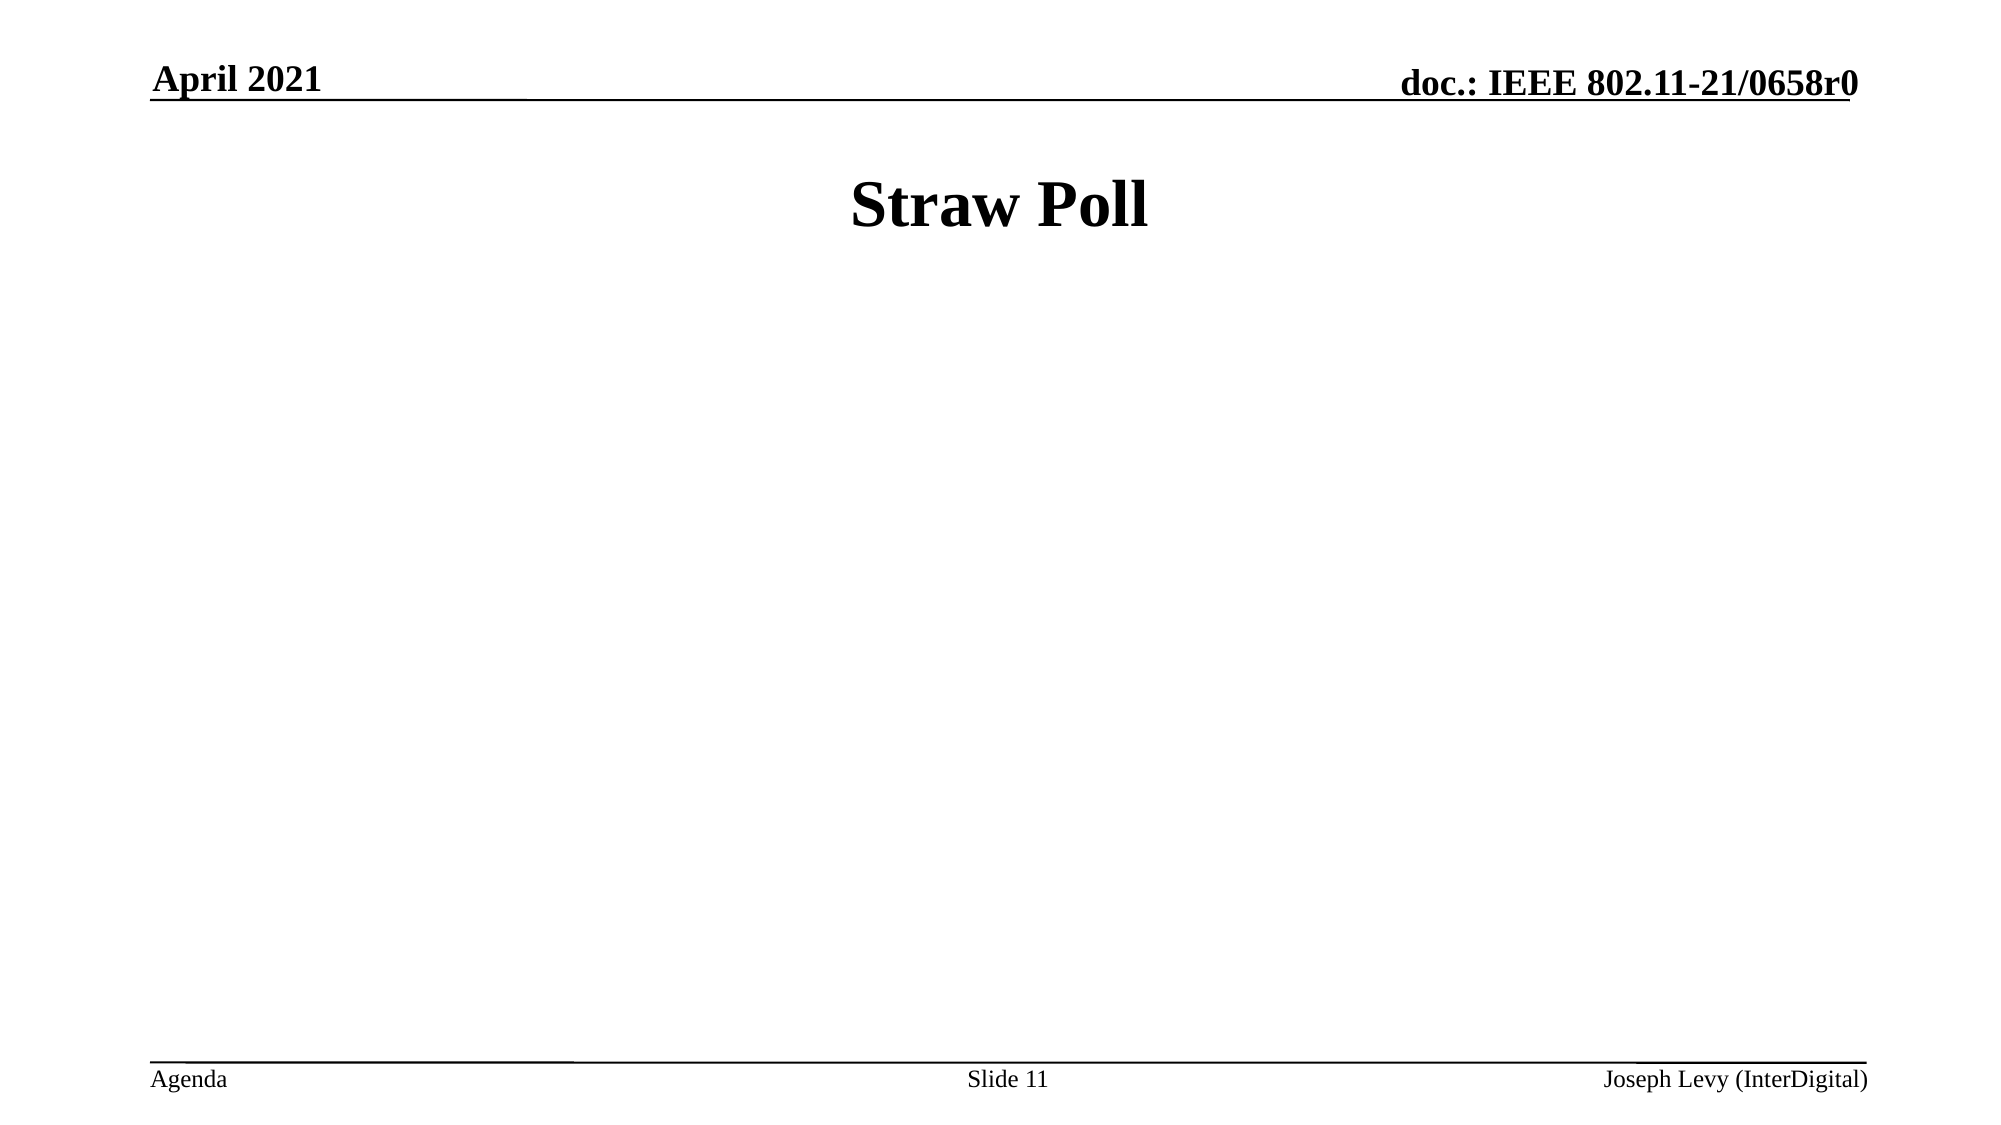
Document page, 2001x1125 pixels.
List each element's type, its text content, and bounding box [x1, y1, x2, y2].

title Straw Poll [149, 112, 1850, 288]
slide_number Slide 11 [950, 1061, 1067, 1123]
footer Joseph Levy (InterDigital) [1171, 1061, 1869, 1093]
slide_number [152, 54, 563, 100]
